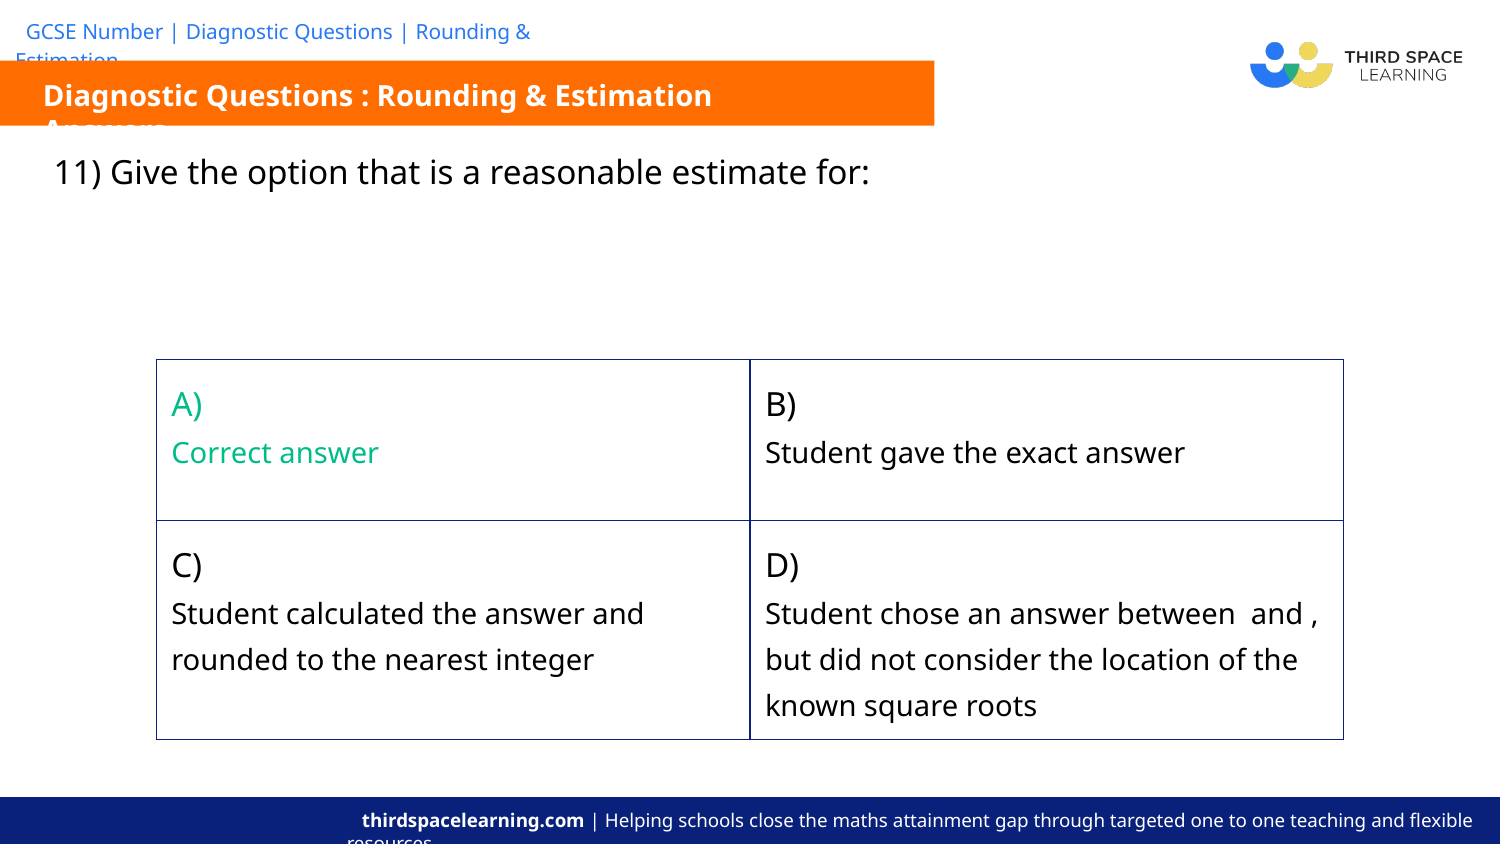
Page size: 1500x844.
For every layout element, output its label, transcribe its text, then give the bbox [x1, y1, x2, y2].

picture [1250, 33, 1465, 99]
text_box Diagnostic Questions : Rounding & Estimation Answers [27, 61, 846, 162]
